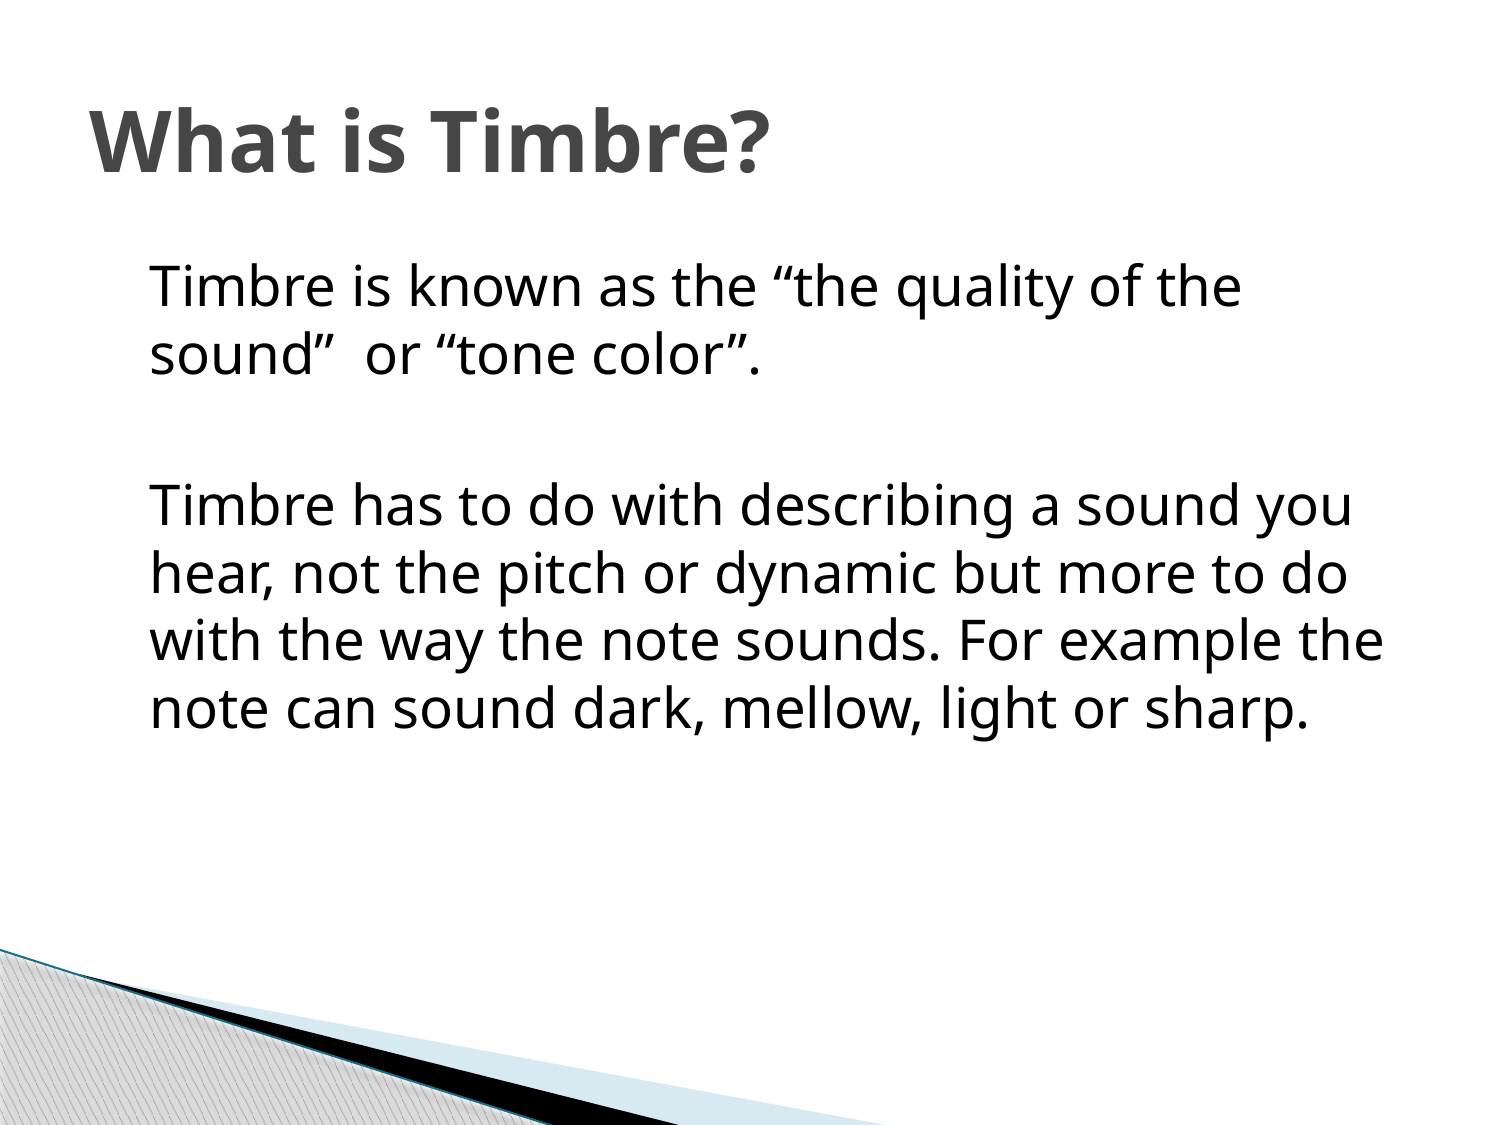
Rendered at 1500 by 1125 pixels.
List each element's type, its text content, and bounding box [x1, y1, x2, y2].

list Timbre is known as the “the quality of the sound” or “tone color”. Timbre has to do with describing a sound you hear, not the pitch or dynamic but more to do with the way the note sounds. For example the note can sound dark, mellow, light or sharp. [75, 243, 1425, 986]
title What is Timbre? [75, 45, 1425, 233]
